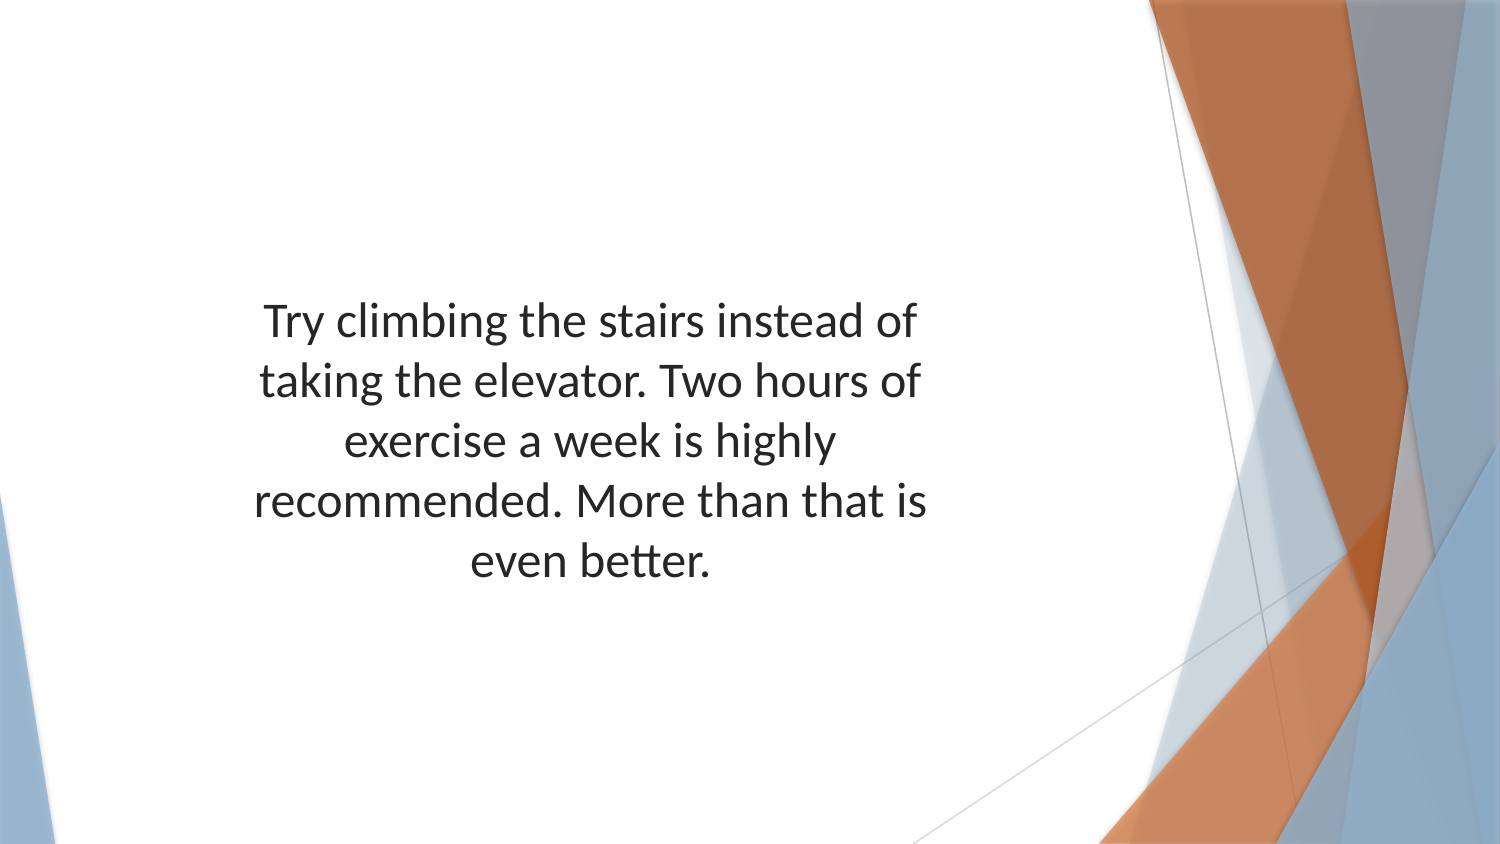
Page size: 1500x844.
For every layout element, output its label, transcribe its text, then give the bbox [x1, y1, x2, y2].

list Try climbing the stairs instead of taking the elevator. Two hours of exercise a week is highly recommended. More than that is even better. [194, 280, 987, 635]
